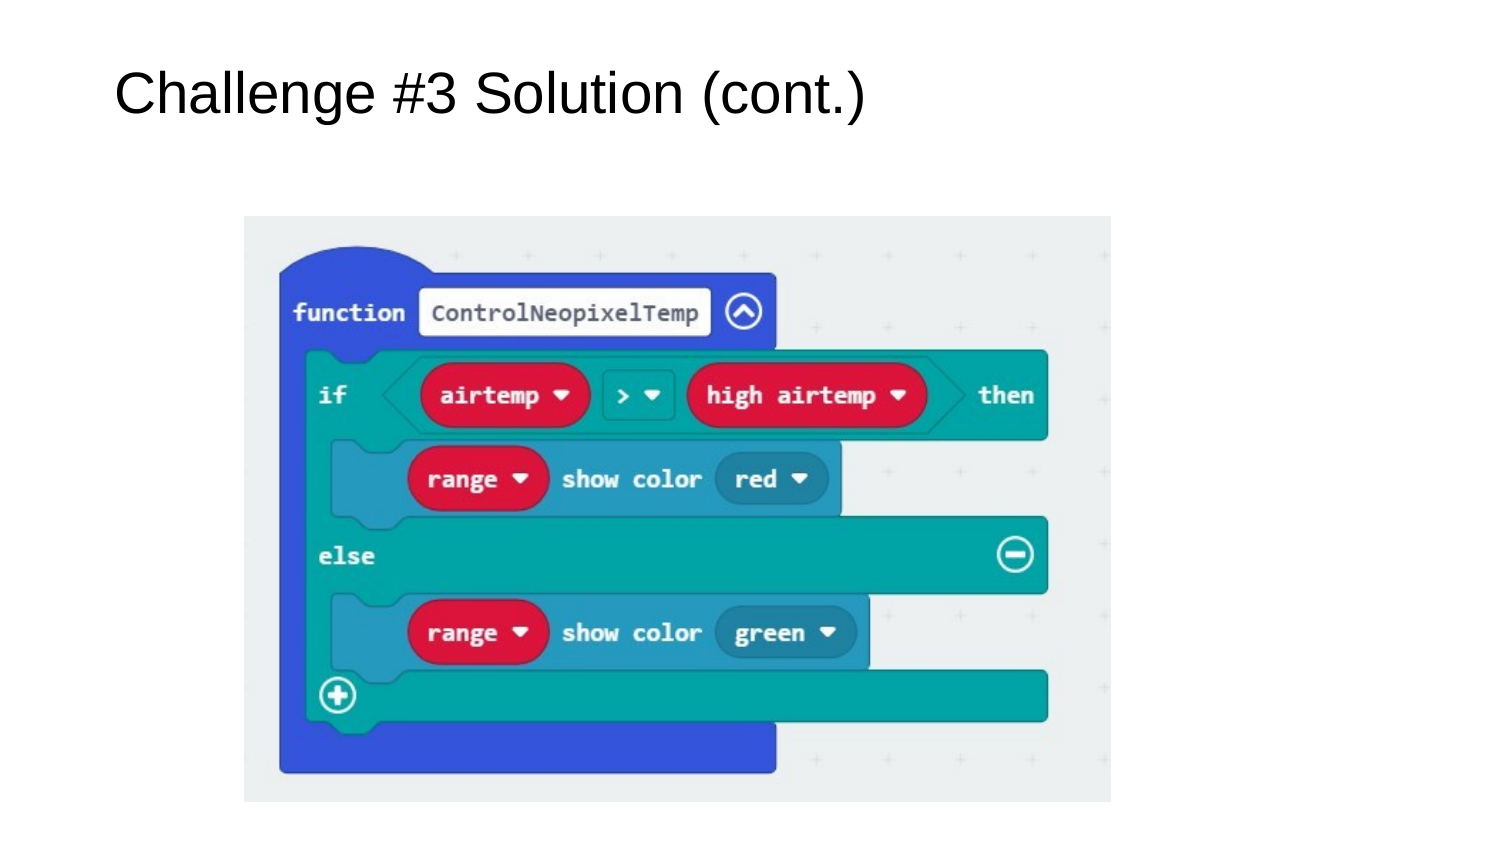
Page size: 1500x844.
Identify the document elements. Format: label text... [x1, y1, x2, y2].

picture [244, 215, 1111, 802]
title Challenge #3 Solution (cont.) [103, 44, 1397, 208]
